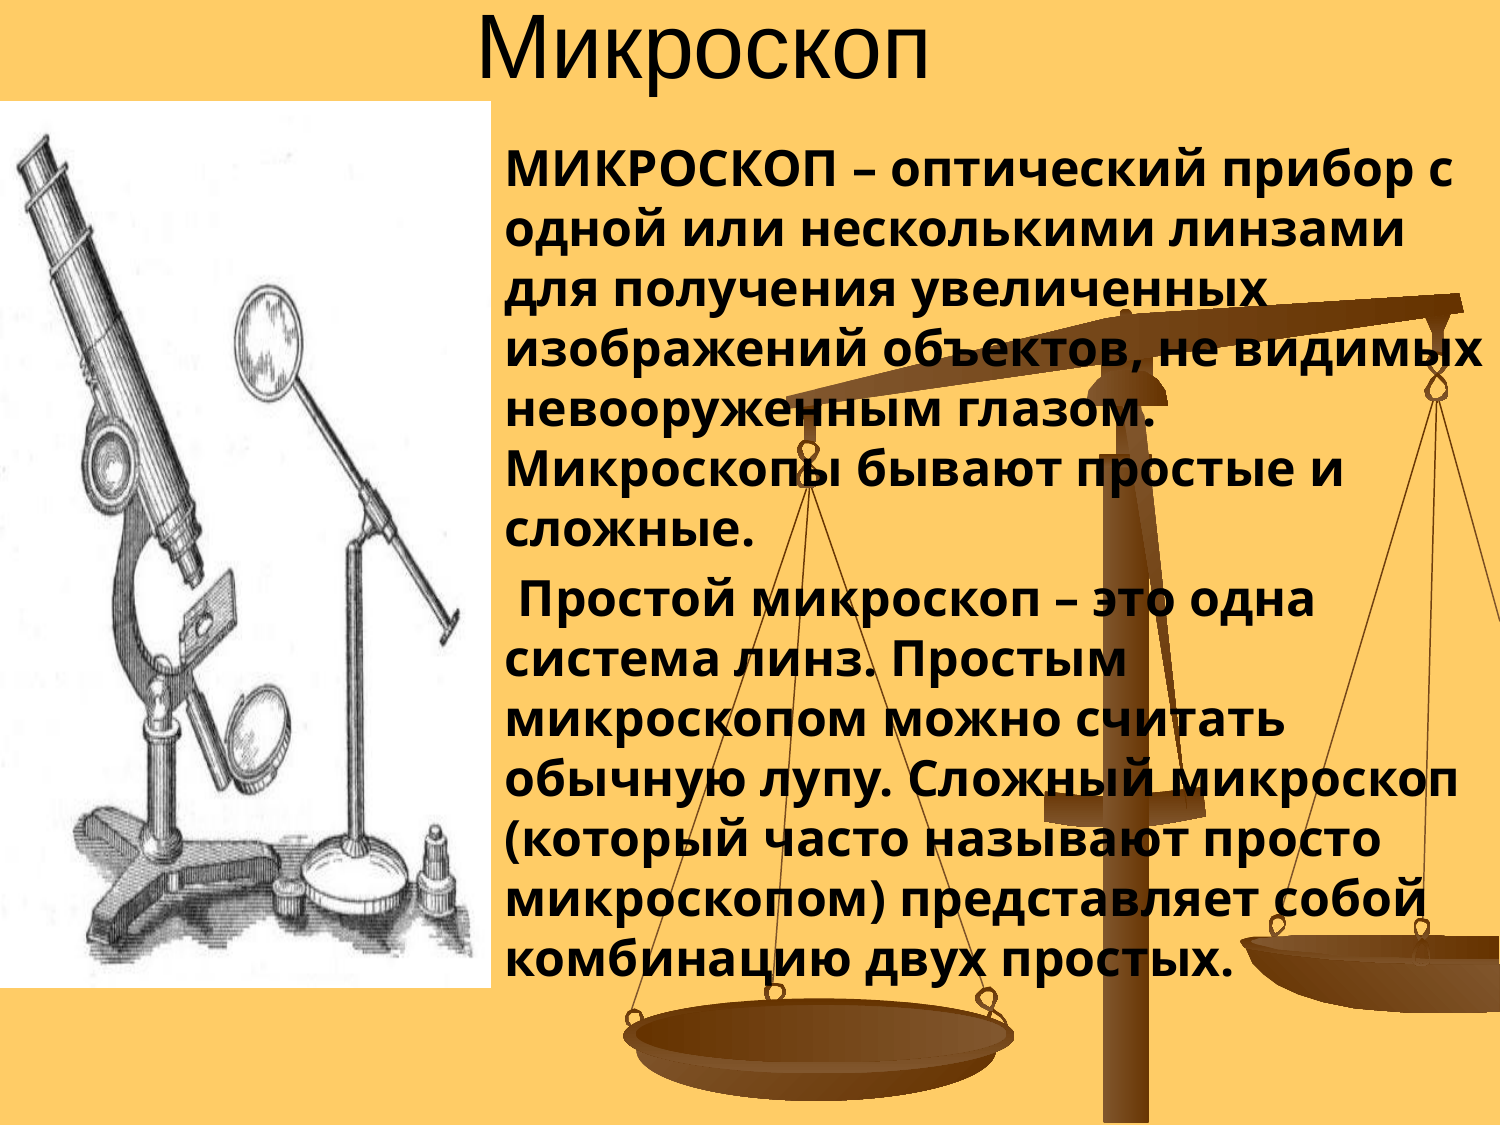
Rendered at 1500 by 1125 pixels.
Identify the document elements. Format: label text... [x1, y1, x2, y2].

picture [0, 101, 491, 988]
list МИКРОСКОП – оптический прибор с одной или несколькими линзами для получения увеличенных изображений объектов, не видимых невооруженным глазом. Микроскопы бывают простые и сложные. Простой микроскоп – это одна система линз. Простым микроскопом можно считать обычную лупу. Сложный микроскоп (который часто называют просто микроскопом) представляет собой комбинацию двух простых. [495, 128, 1500, 822]
title Микроскоп [29, 0, 1380, 128]
